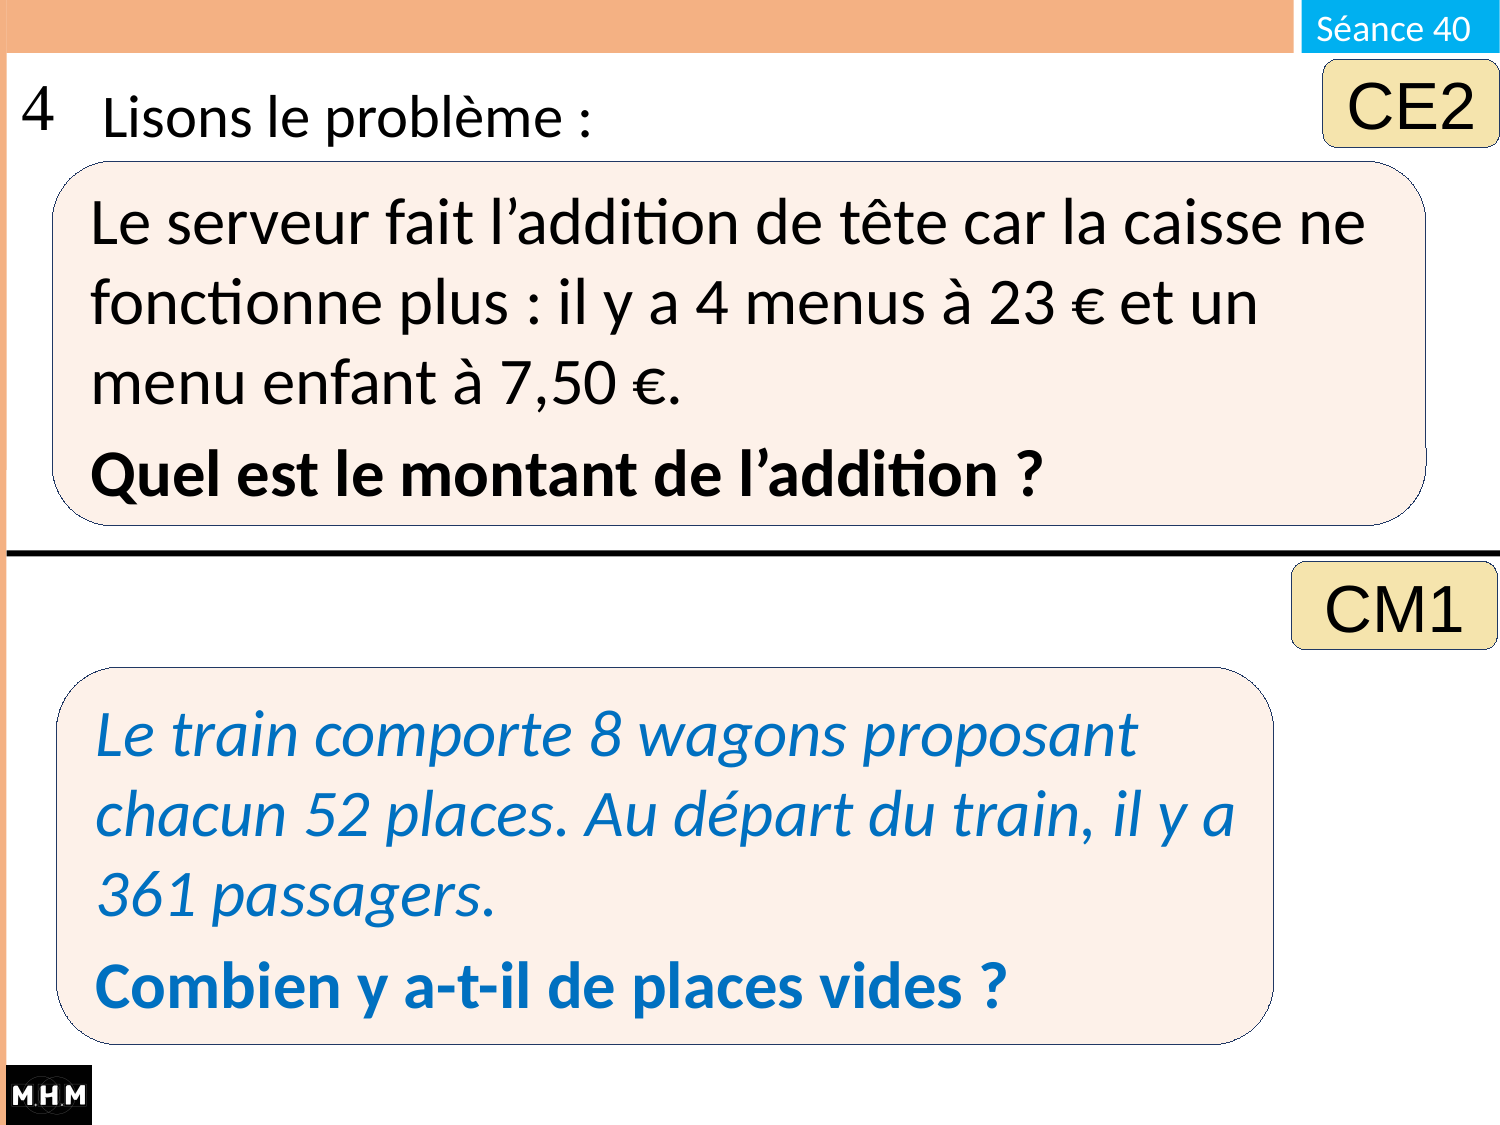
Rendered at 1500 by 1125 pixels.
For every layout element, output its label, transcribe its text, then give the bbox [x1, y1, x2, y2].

text_box Le train comporte 8 wagons proposant chacun 52 places. Au départ du train, il y a 361 passagers. Combien y a-t-il de places vides ? [56, 667, 1274, 1045]
text_box Le serveur fait l’addition de tête car la caisse ne fonctionne plus : il y a 4 menus à 23 € et un menu enfant à 7,50 €. Quel est le montant de l’addition ? [52, 161, 1427, 526]
picture [6, 1065, 92, 1125]
text_box CE2 [1322, 59, 1500, 148]
title Lisons le problème : [87, 32, 1381, 157]
text_box CM1 [1291, 561, 1498, 650]
